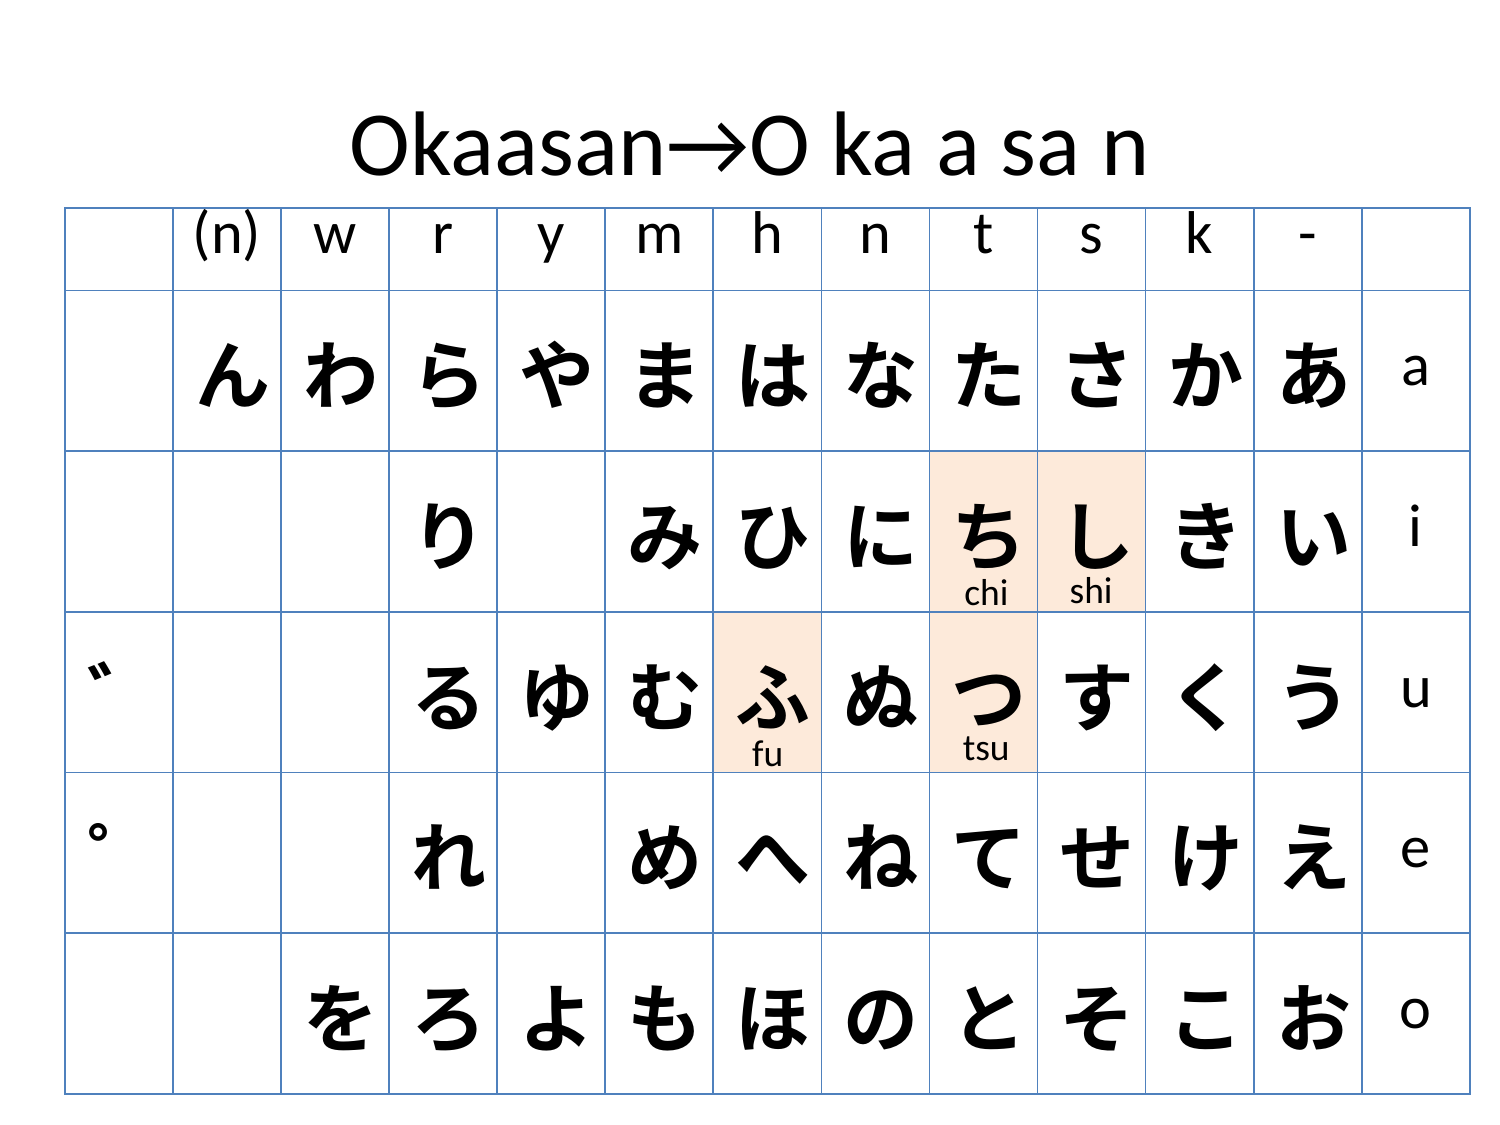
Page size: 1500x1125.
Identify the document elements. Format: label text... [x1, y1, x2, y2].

text_box shi [1049, 558, 1133, 619]
table_cell み [606, 452, 712, 611]
table_cell [174, 934, 280, 1093]
table_cell ら [390, 291, 496, 450]
table_cell ゆ [498, 613, 604, 772]
table_header w [282, 209, 388, 290]
table_cell ま [606, 291, 712, 450]
table_header (n) [174, 209, 280, 290]
table_header k [1146, 209, 1253, 290]
table_cell た [930, 291, 1037, 450]
table_cell [498, 452, 604, 611]
table_cell ろ [390, 934, 496, 1093]
table_cell の [822, 934, 929, 1093]
table_header t [930, 209, 1037, 290]
table_cell ぬ [822, 613, 929, 772]
table_cell a [1363, 291, 1469, 450]
table_cell [498, 773, 604, 932]
table_cell れ [390, 773, 496, 932]
table_cell す [1038, 613, 1145, 772]
table_cell に [822, 452, 929, 611]
table_header n [822, 209, 929, 290]
table_cell [66, 934, 172, 1093]
table_cell お [1255, 934, 1361, 1093]
table_cell は [714, 291, 821, 450]
table_cell そ [1038, 934, 1145, 1093]
table_cell [282, 613, 388, 772]
table_cell り [390, 452, 496, 611]
table_cell あ [1255, 291, 1361, 450]
table_cell か [1146, 291, 1253, 450]
table_header [1363, 209, 1469, 290]
table_cell る [390, 613, 496, 772]
table_cell e [1363, 773, 1469, 932]
table_cell も [606, 934, 712, 1093]
table_cell さ [1038, 291, 1145, 450]
table_cell ふ [714, 613, 821, 772]
table_cell を [282, 934, 388, 1093]
table_header r [390, 209, 496, 290]
table_cell ゛ [66, 613, 172, 772]
table_cell き [1146, 452, 1253, 611]
title Okaasan→O ka a sa n [75, 45, 1425, 207]
table_cell い [1255, 452, 1361, 611]
table_cell よ [498, 934, 604, 1093]
table_cell う [1255, 613, 1361, 772]
table_cell [174, 613, 280, 772]
table_header - [1255, 209, 1361, 290]
table_cell な [822, 291, 929, 450]
table_cell ひ [714, 452, 821, 611]
table_header m [606, 209, 712, 290]
table_cell へ [714, 773, 821, 932]
table_cell u [1363, 613, 1469, 772]
table_header y [498, 209, 604, 290]
table_cell [174, 773, 280, 932]
table_header [66, 209, 172, 290]
table_cell え [1255, 773, 1361, 932]
table_cell ん [174, 291, 280, 450]
table_cell け [1146, 773, 1253, 932]
text_box tsu [945, 715, 1028, 776]
table_cell [66, 291, 172, 450]
table_cell [282, 452, 388, 611]
table_cell と [930, 934, 1037, 1093]
table_cell o [1363, 934, 1469, 1093]
table_cell [66, 452, 172, 611]
table_cell [282, 773, 388, 932]
table_cell i [1363, 452, 1469, 611]
text_box fu [726, 721, 809, 781]
table_cell ち [930, 452, 1037, 611]
table_cell [174, 452, 280, 611]
table_cell つ [930, 613, 1037, 772]
table_cell し [1038, 452, 1145, 611]
table_cell ね [822, 773, 929, 932]
table_cell め [606, 773, 712, 932]
table_header h [714, 209, 821, 290]
table_cell ほ [714, 934, 821, 1093]
table_header s [1038, 209, 1145, 290]
table_cell む [606, 613, 712, 772]
table_cell ゜ [66, 773, 172, 932]
table_cell や [498, 291, 604, 450]
table_cell て [930, 773, 1037, 932]
table_cell く [1146, 613, 1253, 772]
text_box chi [945, 560, 1028, 621]
table_cell わ [282, 291, 388, 450]
table_cell せ [1038, 773, 1145, 932]
table_cell こ [1146, 934, 1253, 1093]
